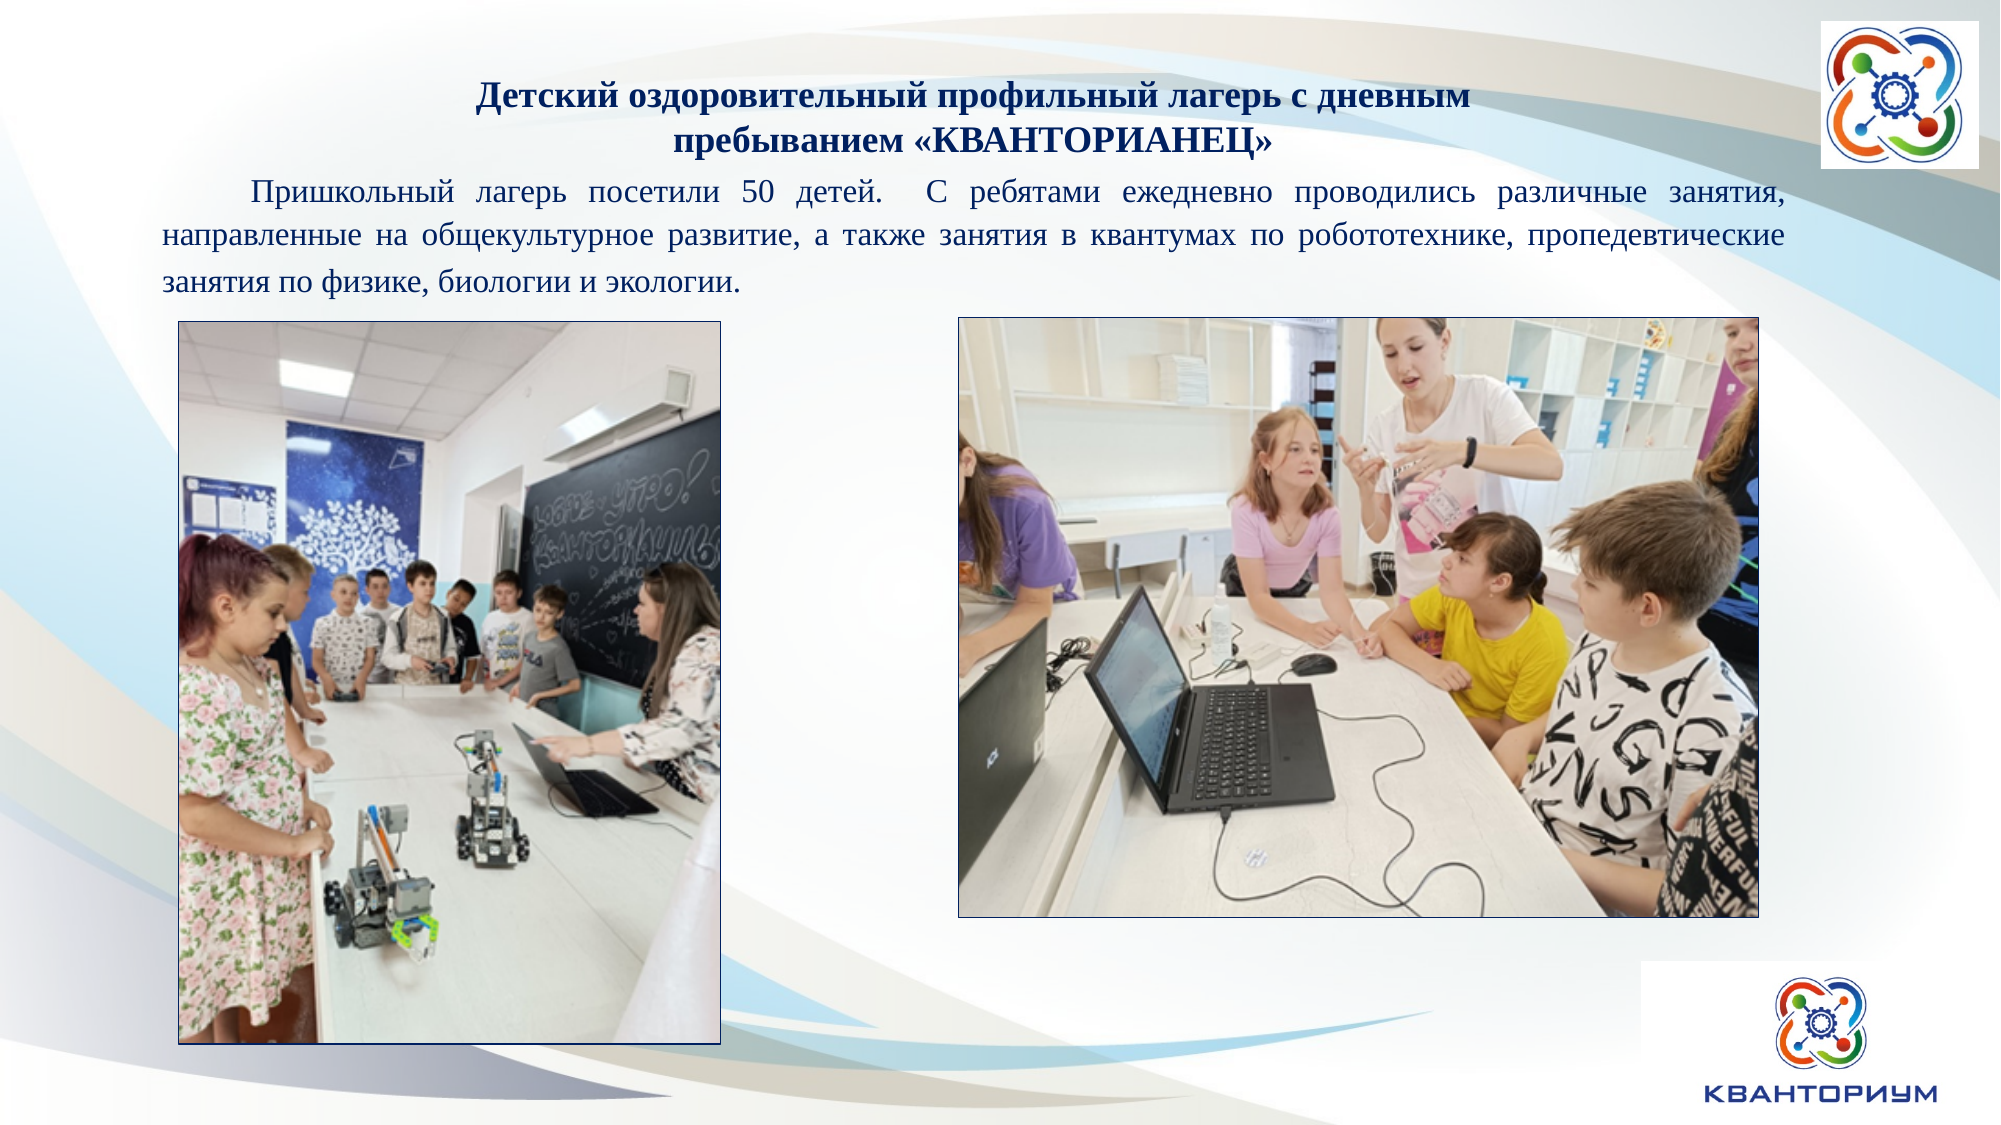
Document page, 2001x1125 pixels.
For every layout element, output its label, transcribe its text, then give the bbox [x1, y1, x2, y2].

picture [1820, 21, 1980, 169]
picture [958, 317, 1758, 918]
text_box Детский оздоровительный профильный лагерь с дневным пребыванием «КВАНТОРИАНЕЦ» [391, 62, 1556, 168]
picture [178, 321, 720, 1044]
picture [1641, 961, 2000, 1125]
text_box Пришкольный лагерь посетили 50 детей. С ребятами ежедневно проводились различные занятия, направленные на общекультурное развитие, а также занятия в квантумах по робототехнике, пропедевтические занятия по физике, биологии и экологии. [147, 159, 1803, 308]
